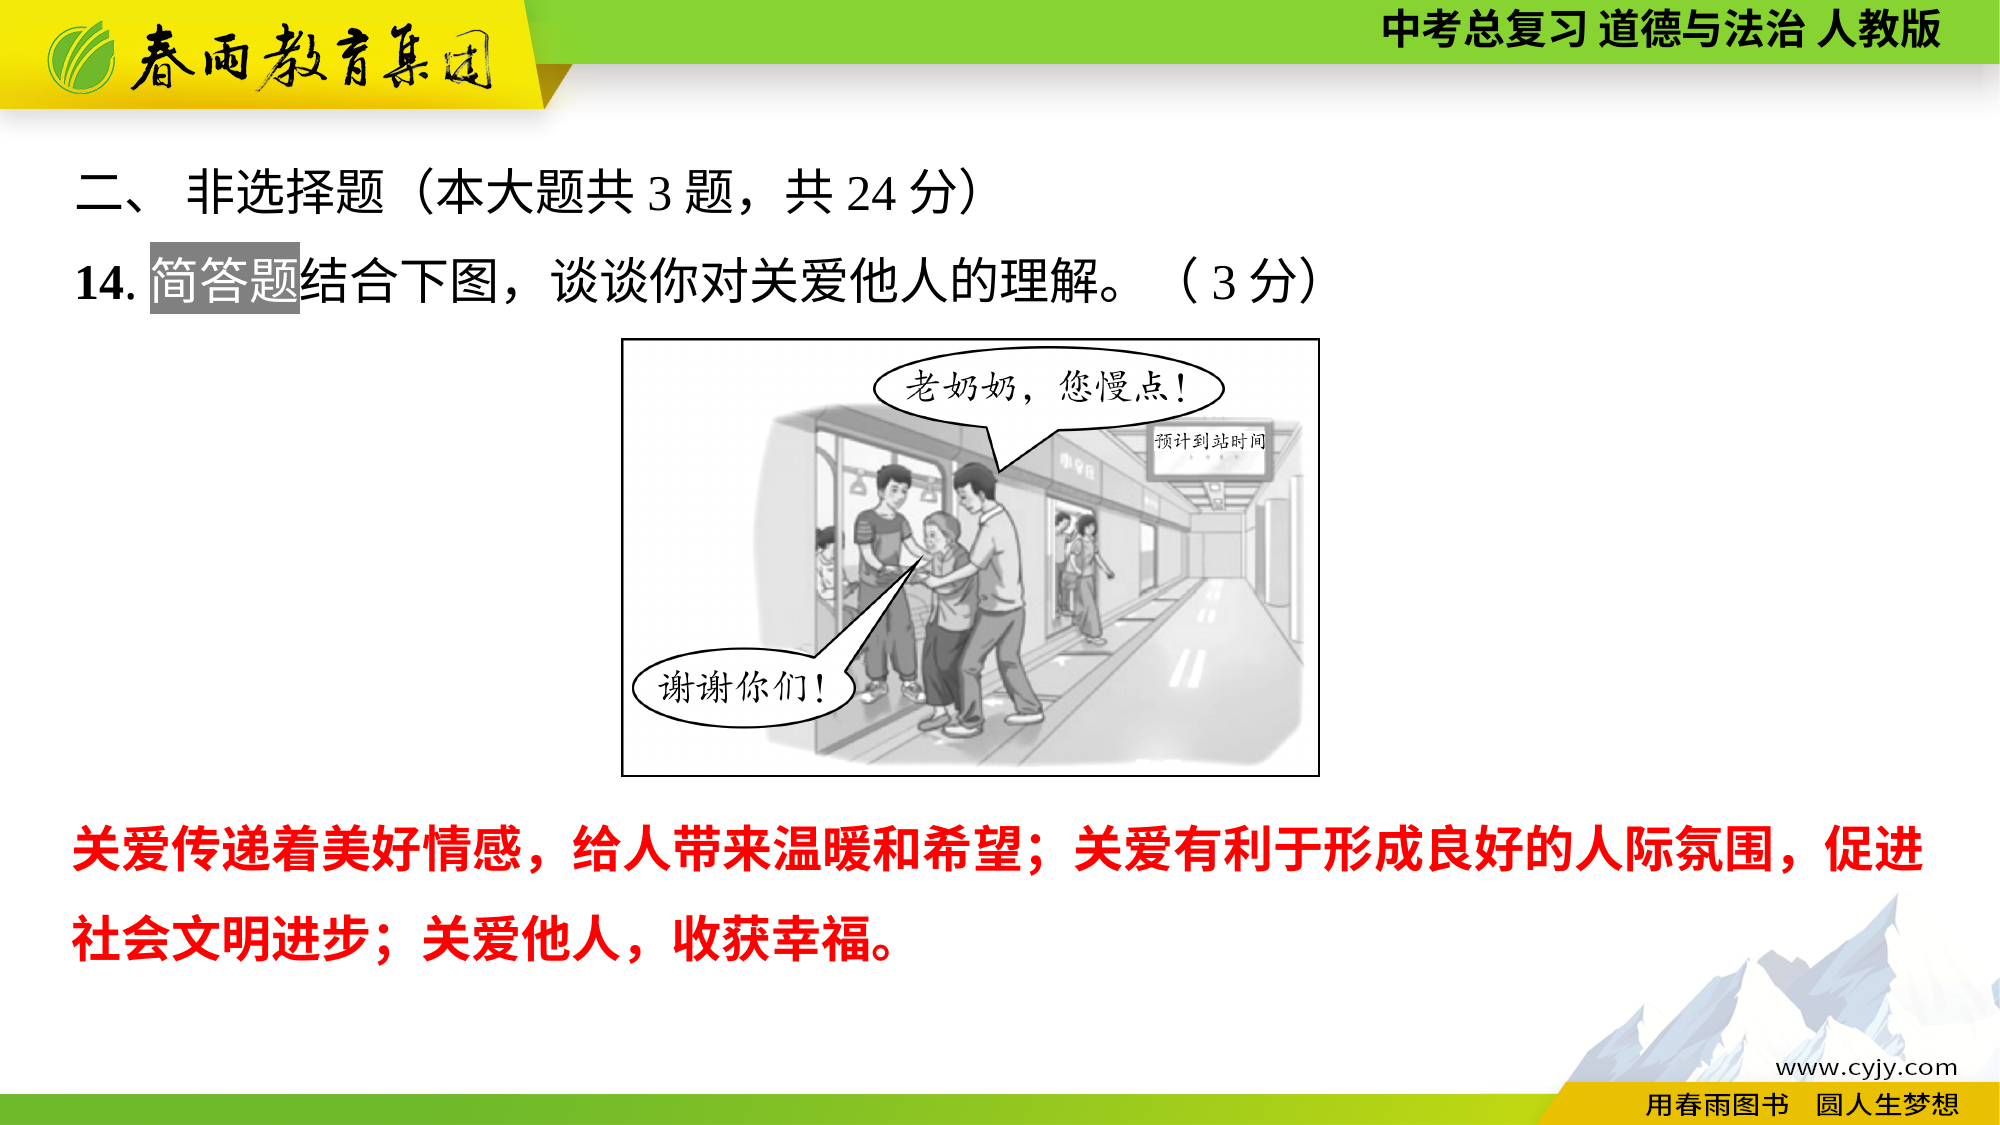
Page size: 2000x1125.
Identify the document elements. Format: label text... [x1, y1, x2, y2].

picture [0, 0, 2000, 1125]
list 二、 非选择题（本大题共3题，共24分） 14.简答题结合下图，谈谈你对关爱他人的理解。（3分） [59, 122, 1944, 308]
text_box 关爱传递着美好情感，给人带来温暖和希望；关爱有利于形成良好的人际氛围，促进社会文明进步；关爱他人，收获幸福。 [56, 780, 1941, 976]
